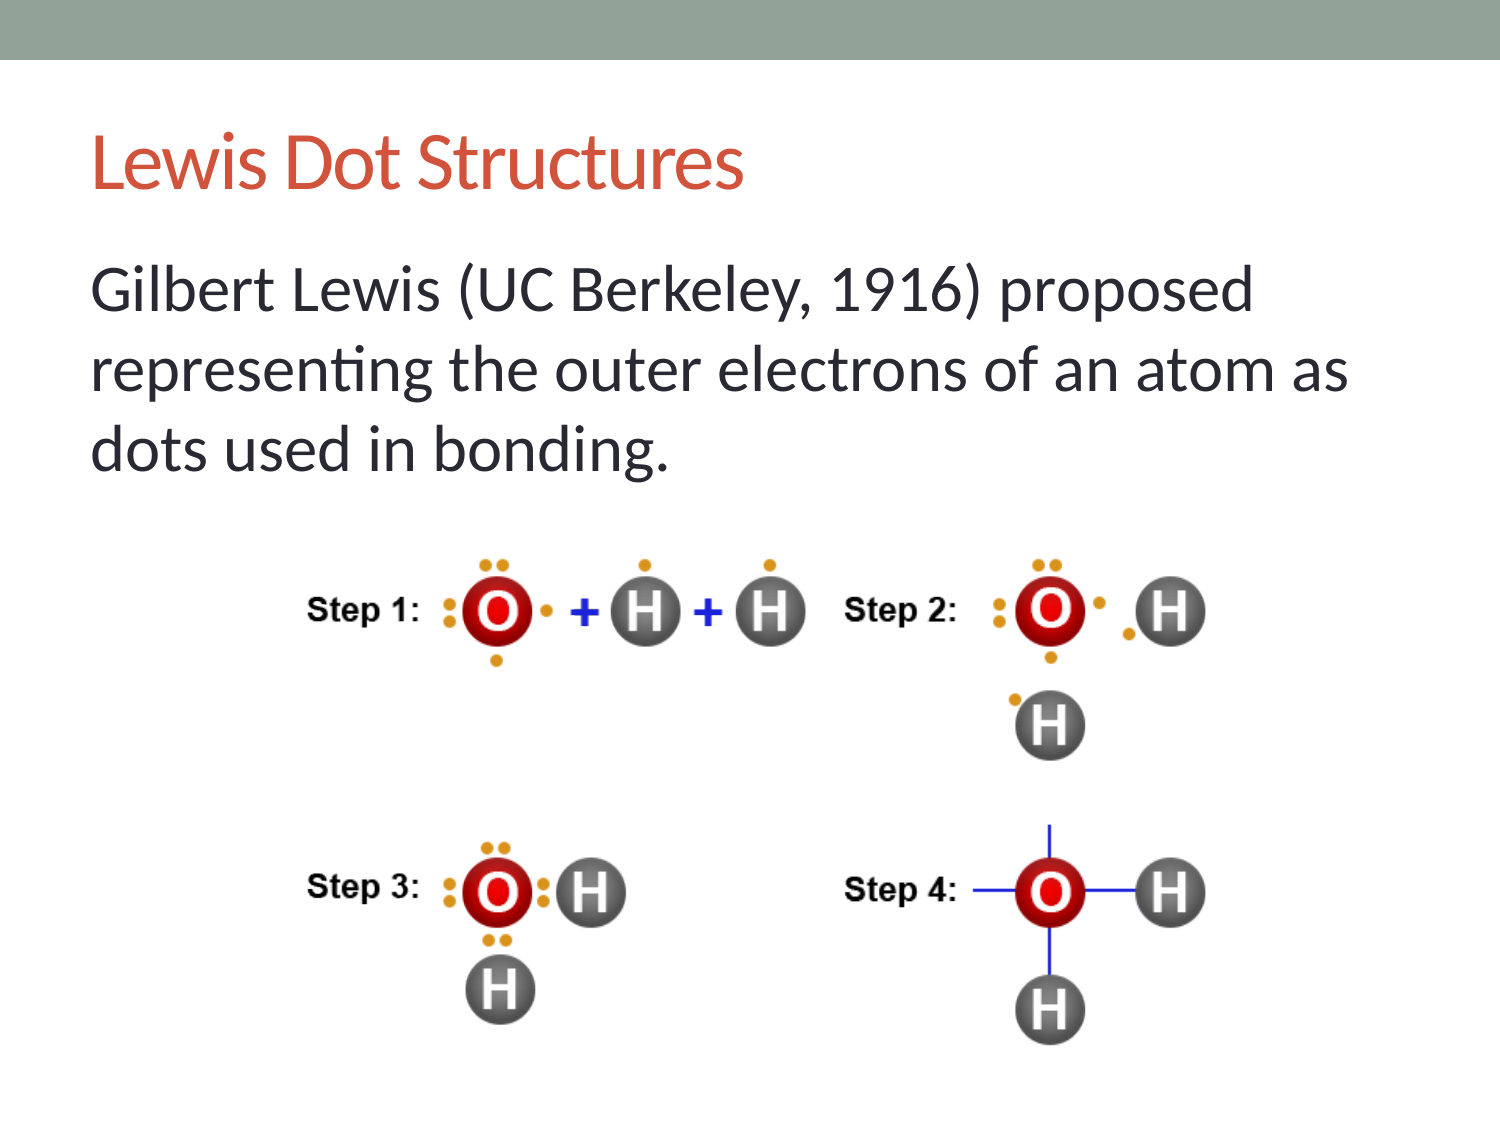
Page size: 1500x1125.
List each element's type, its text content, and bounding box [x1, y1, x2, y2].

picture [299, 549, 1220, 1050]
list Gilbert Lewis (UC Berkeley, 1916) proposed representing the outer electrons of an atom as dots used in bonding. [75, 237, 1425, 1063]
title Lewis Dot Structures [75, 75, 1425, 237]
